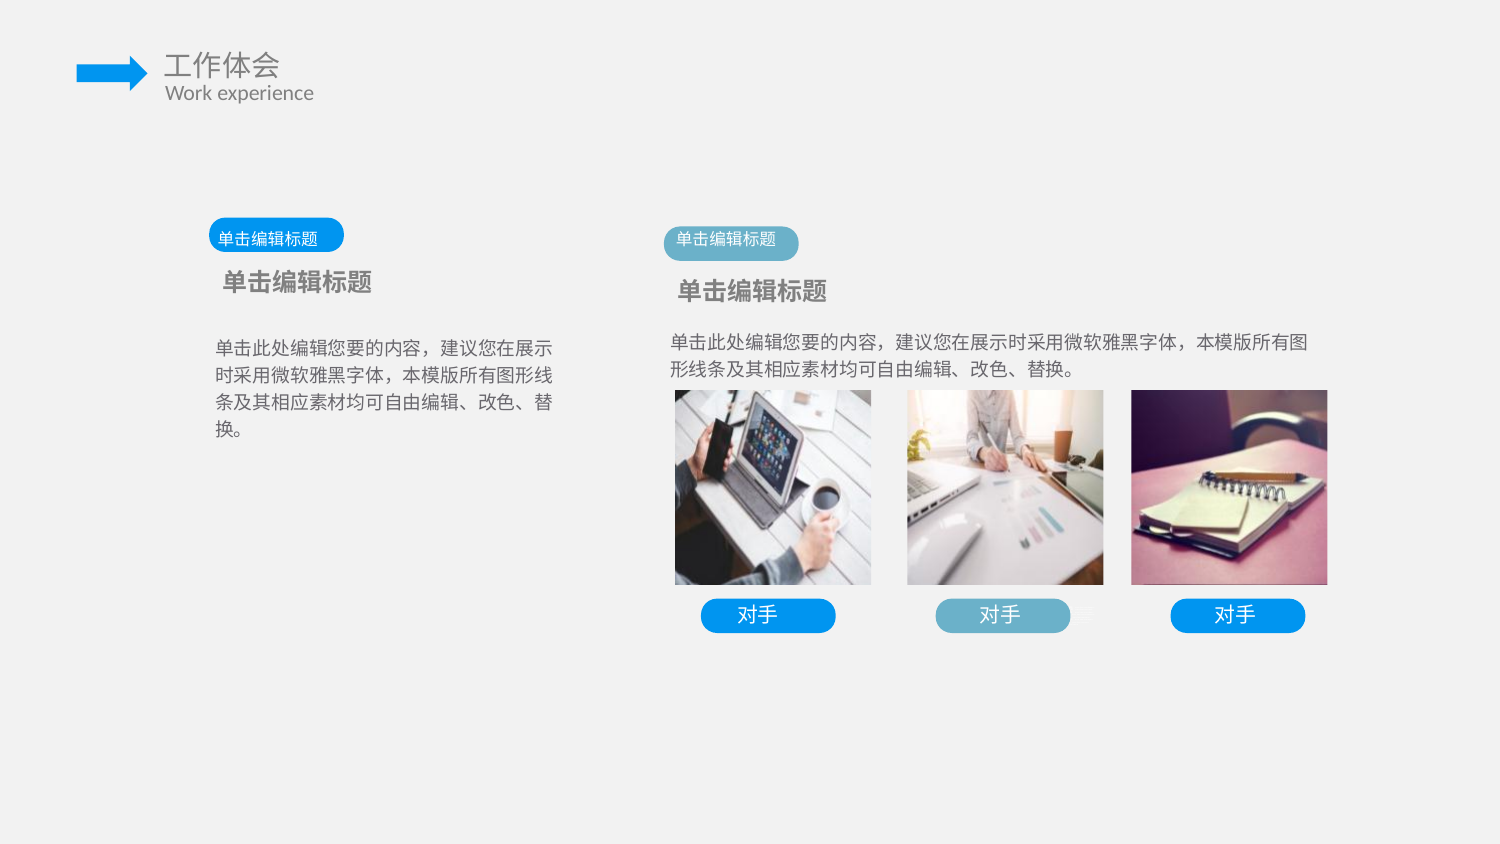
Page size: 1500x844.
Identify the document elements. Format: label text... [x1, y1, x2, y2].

text_box [1129, 389, 1329, 587]
text_box [933, 596, 1073, 636]
text_box 对手 [974, 598, 1032, 629]
text_box 对手 [1209, 598, 1267, 629]
text_box 单击此处编辑您要的内容，建议您在展示时采用微软雅黑字体，本模版所有图形线条及其相应素材均可自由编辑、改色、替换。 [664, 323, 1326, 384]
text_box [660, 220, 872, 314]
text_box [673, 389, 873, 587]
text_box 单击此处编辑您要的内容，建议您在展示时采用微软雅黑字体，本模版所有图形线条及其相应素材均可自由编辑、改色、替换。 [209, 329, 576, 443]
text_box [698, 596, 838, 636]
text_box [905, 389, 1105, 587]
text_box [202, 217, 403, 305]
text_box 对手 [732, 598, 790, 629]
text_box [1168, 596, 1308, 636]
